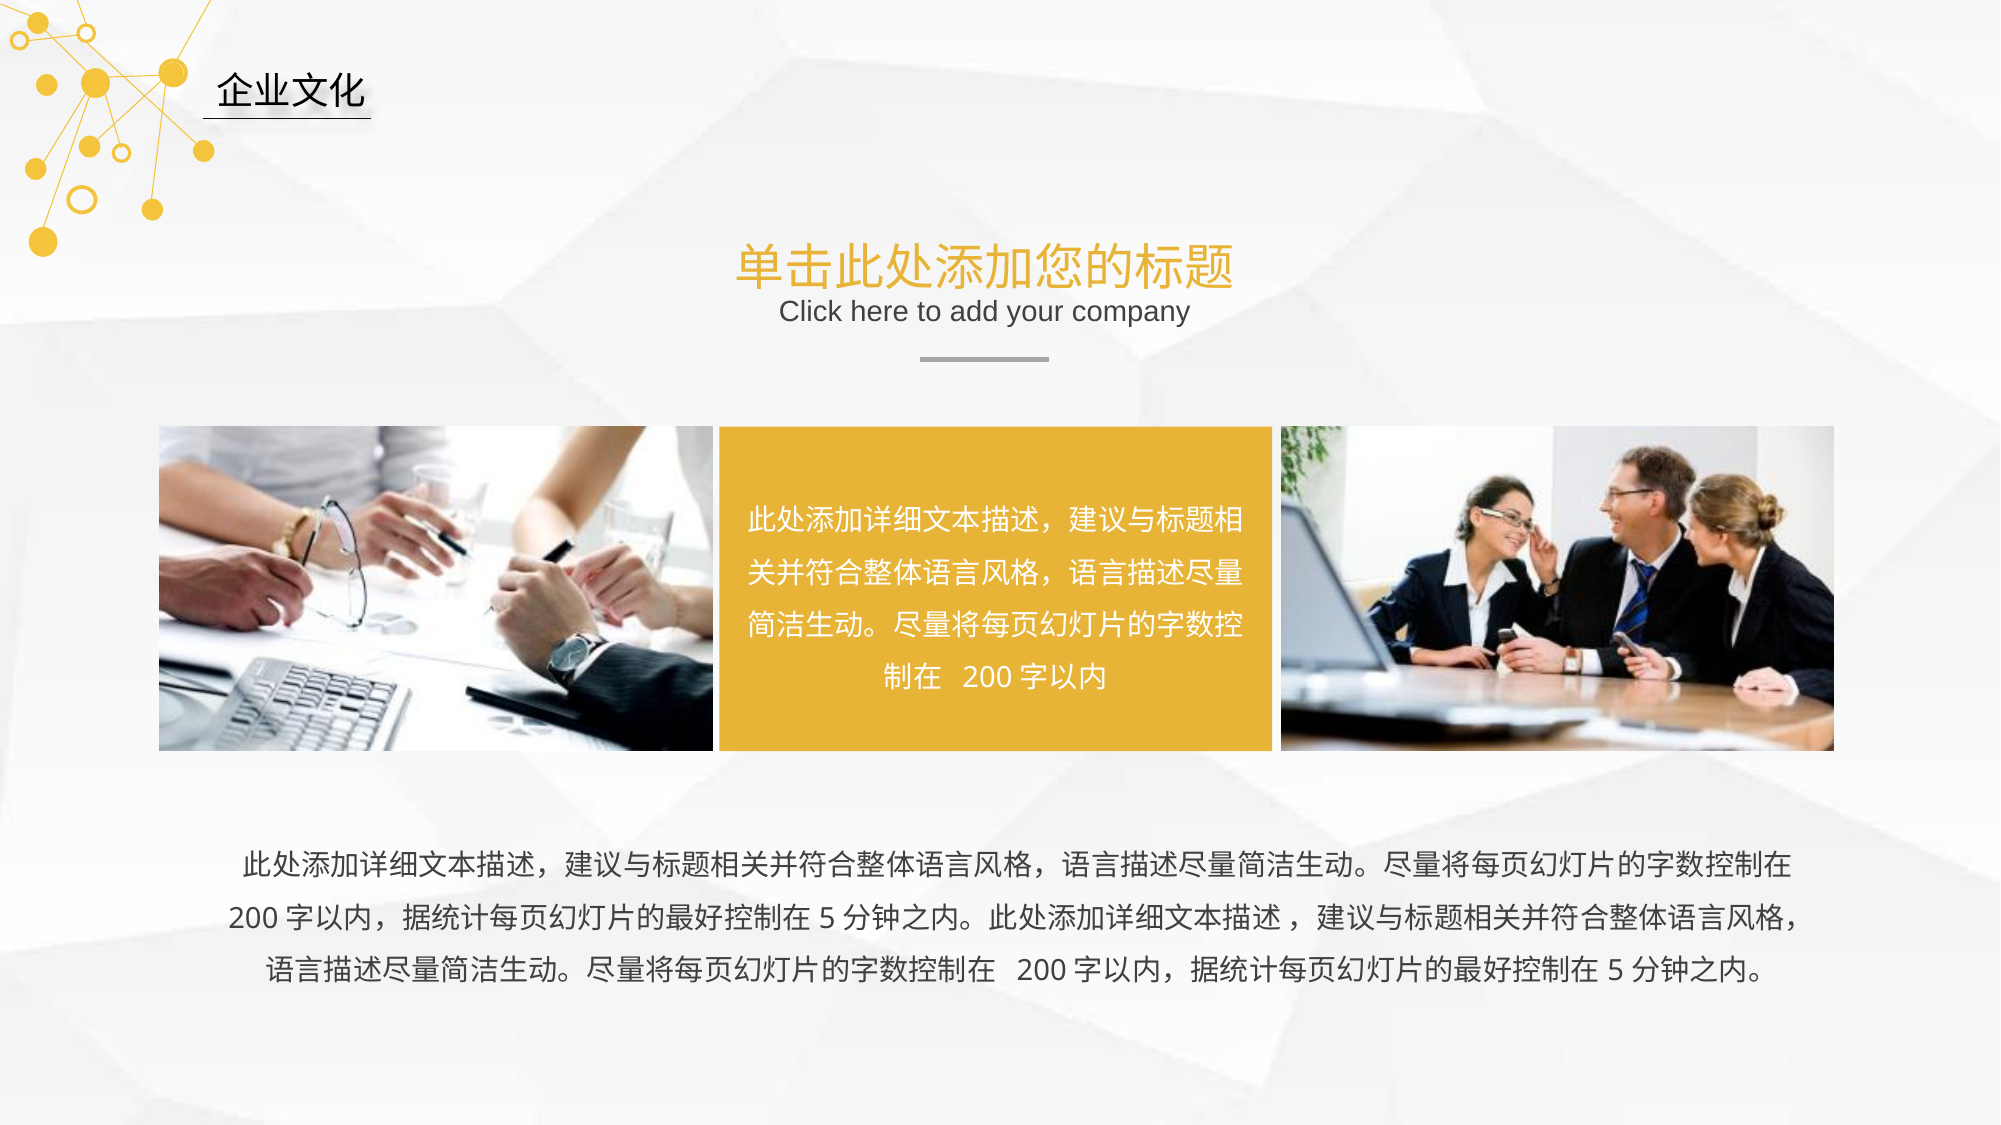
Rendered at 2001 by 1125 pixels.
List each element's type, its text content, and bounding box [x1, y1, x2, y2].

picture [0, 0, 2001, 1125]
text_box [0, 0, 216, 256]
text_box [717, 227, 1253, 336]
text_box 此处添加详细文本描述，建议与标题相关并符合整体语言风格，语言描述尽量简洁生动。尽量将每页幻灯片的字数控制在 200字以内，据统计每页幻灯片的最好控制在5分钟之内。此处添加详细文本描述 ，建议与标题相关并符合整体语言风格，语言描述尽量简洁生动。尽量将每页幻灯片的字数控制在 200字以内，据统计每页幻灯片的最好控制在5分钟之内。 [225, 828, 1818, 993]
text_box 企业文化 [216, 59, 382, 120]
text_box 此处添加详细文本描述，建议与标题相关并符合整体语言风格，语言描述尽量简洁生动。尽量将每页幻灯片的字数控制在 200字以内 [718, 426, 1273, 752]
